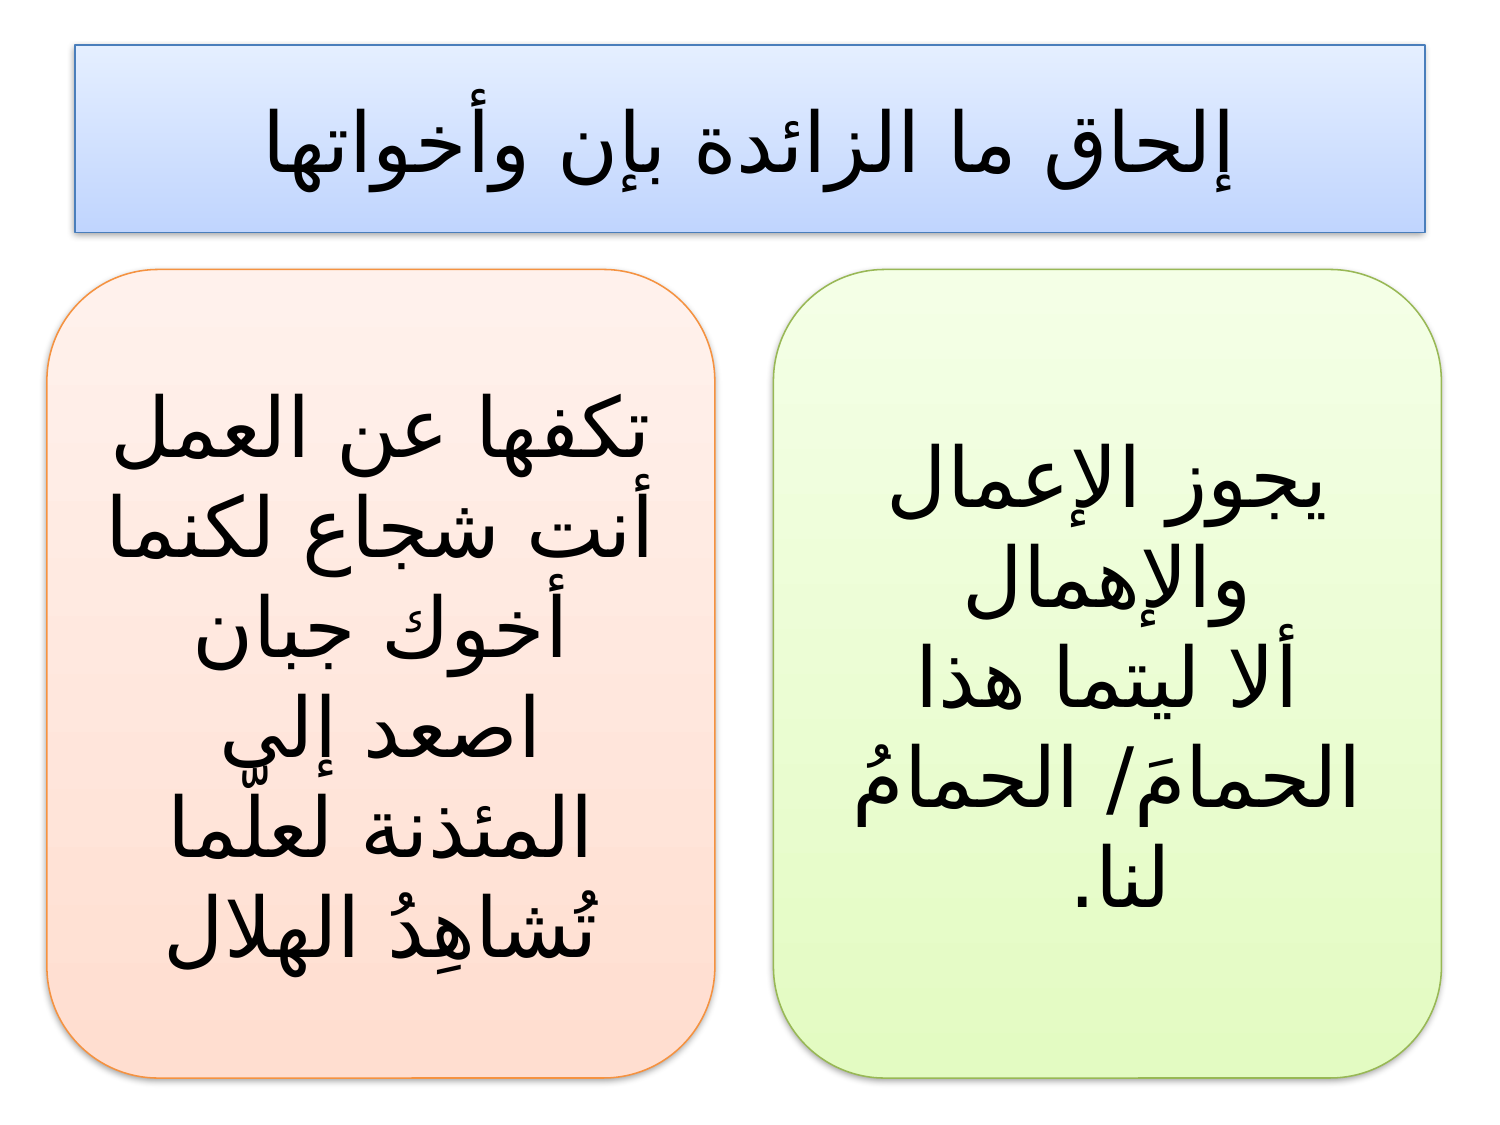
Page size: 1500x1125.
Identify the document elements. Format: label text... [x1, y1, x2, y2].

text_box يجوز الإعمال والإهمال ألا ليتما هذا الحمامَ/ الحمامُ لنا. [772, 268, 1443, 1079]
title إلحاق ما الزائدة بإن وأخواتها [74, 44, 1426, 233]
text_box تكفها عن العمل أنت شجاع لكنما أخوك جبان اصعد إلى المئذنة لعلّما تُشاهِدُ الهلال [46, 268, 716, 1079]
